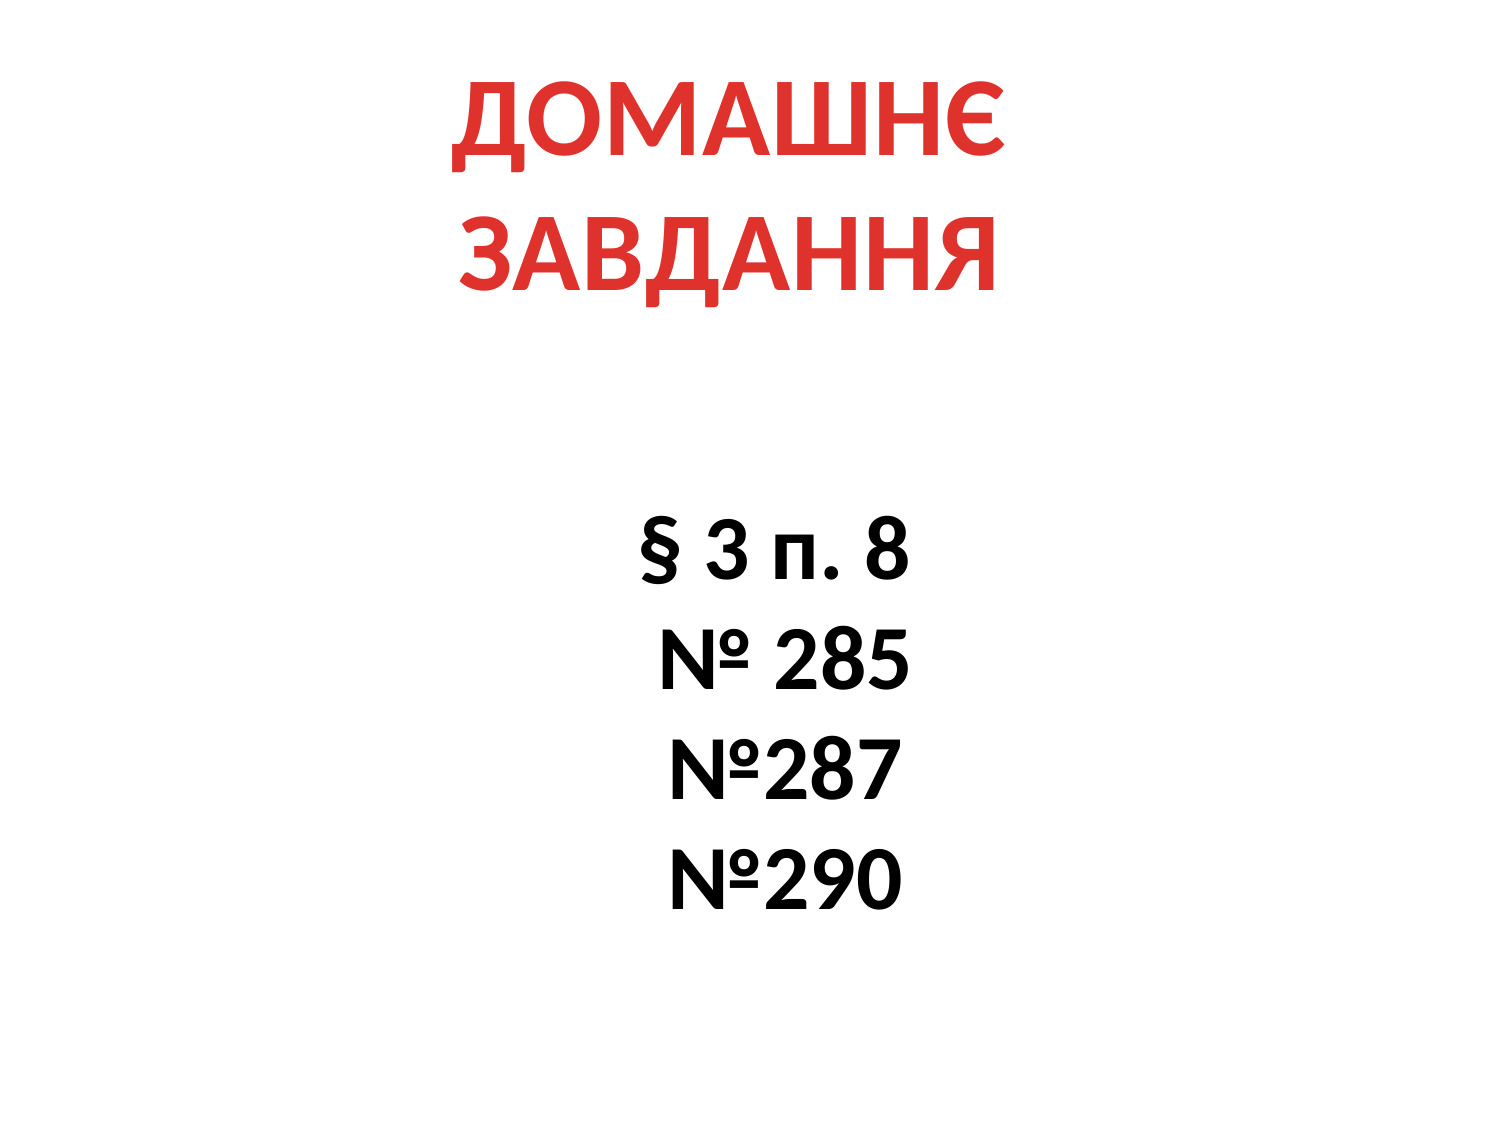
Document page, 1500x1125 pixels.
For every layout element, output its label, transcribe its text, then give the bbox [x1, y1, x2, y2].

text_box § 3 п. 8 № 285 №287 №290 [421, 480, 1149, 935]
text_box ДОМАШНЄ ЗАВДАННЯ [436, 35, 1022, 321]
